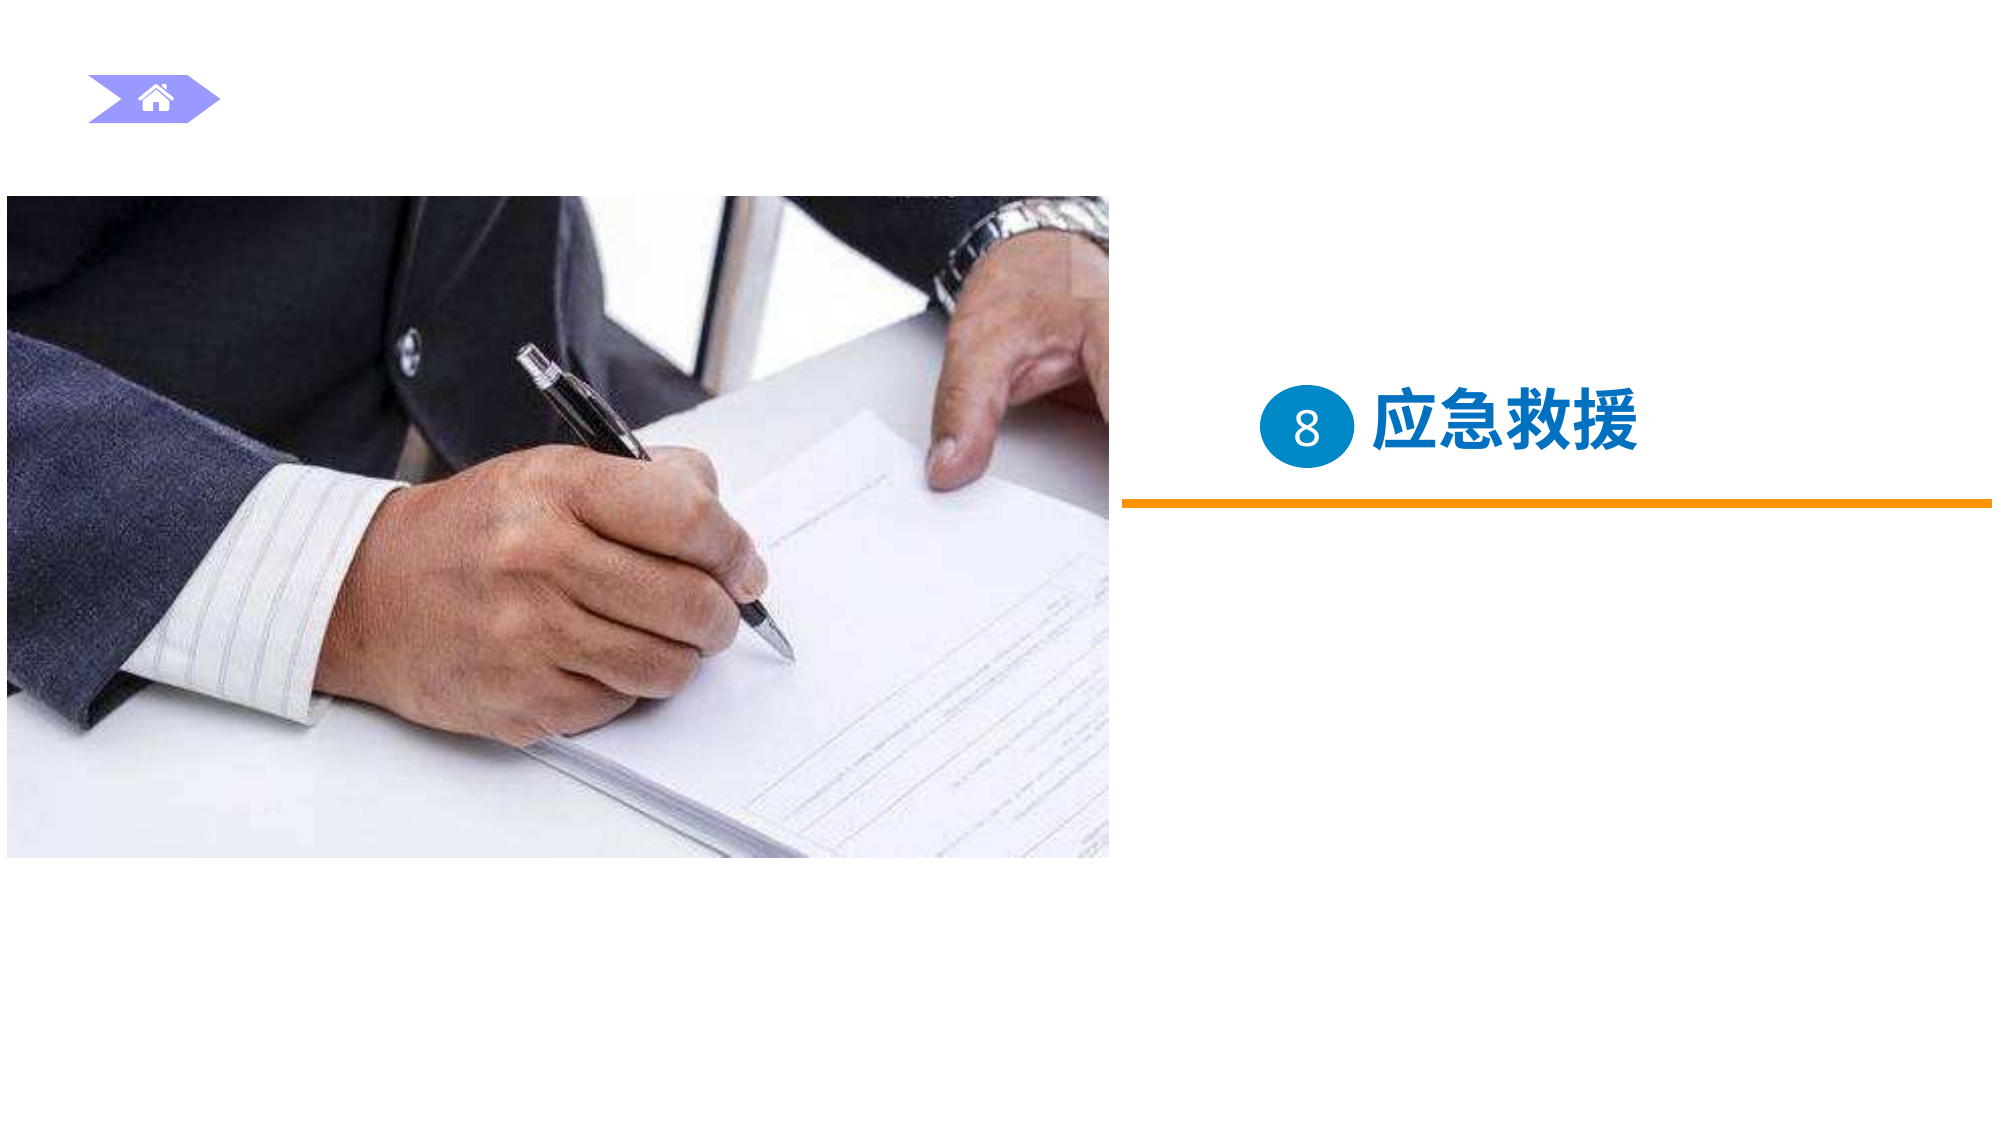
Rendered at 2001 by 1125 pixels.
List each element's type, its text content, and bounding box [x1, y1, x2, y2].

text_box 应急救援 [1343, 430, 1934, 458]
text_box 8 [1257, 382, 1357, 471]
picture [7, 196, 1109, 858]
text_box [87, 74, 221, 124]
